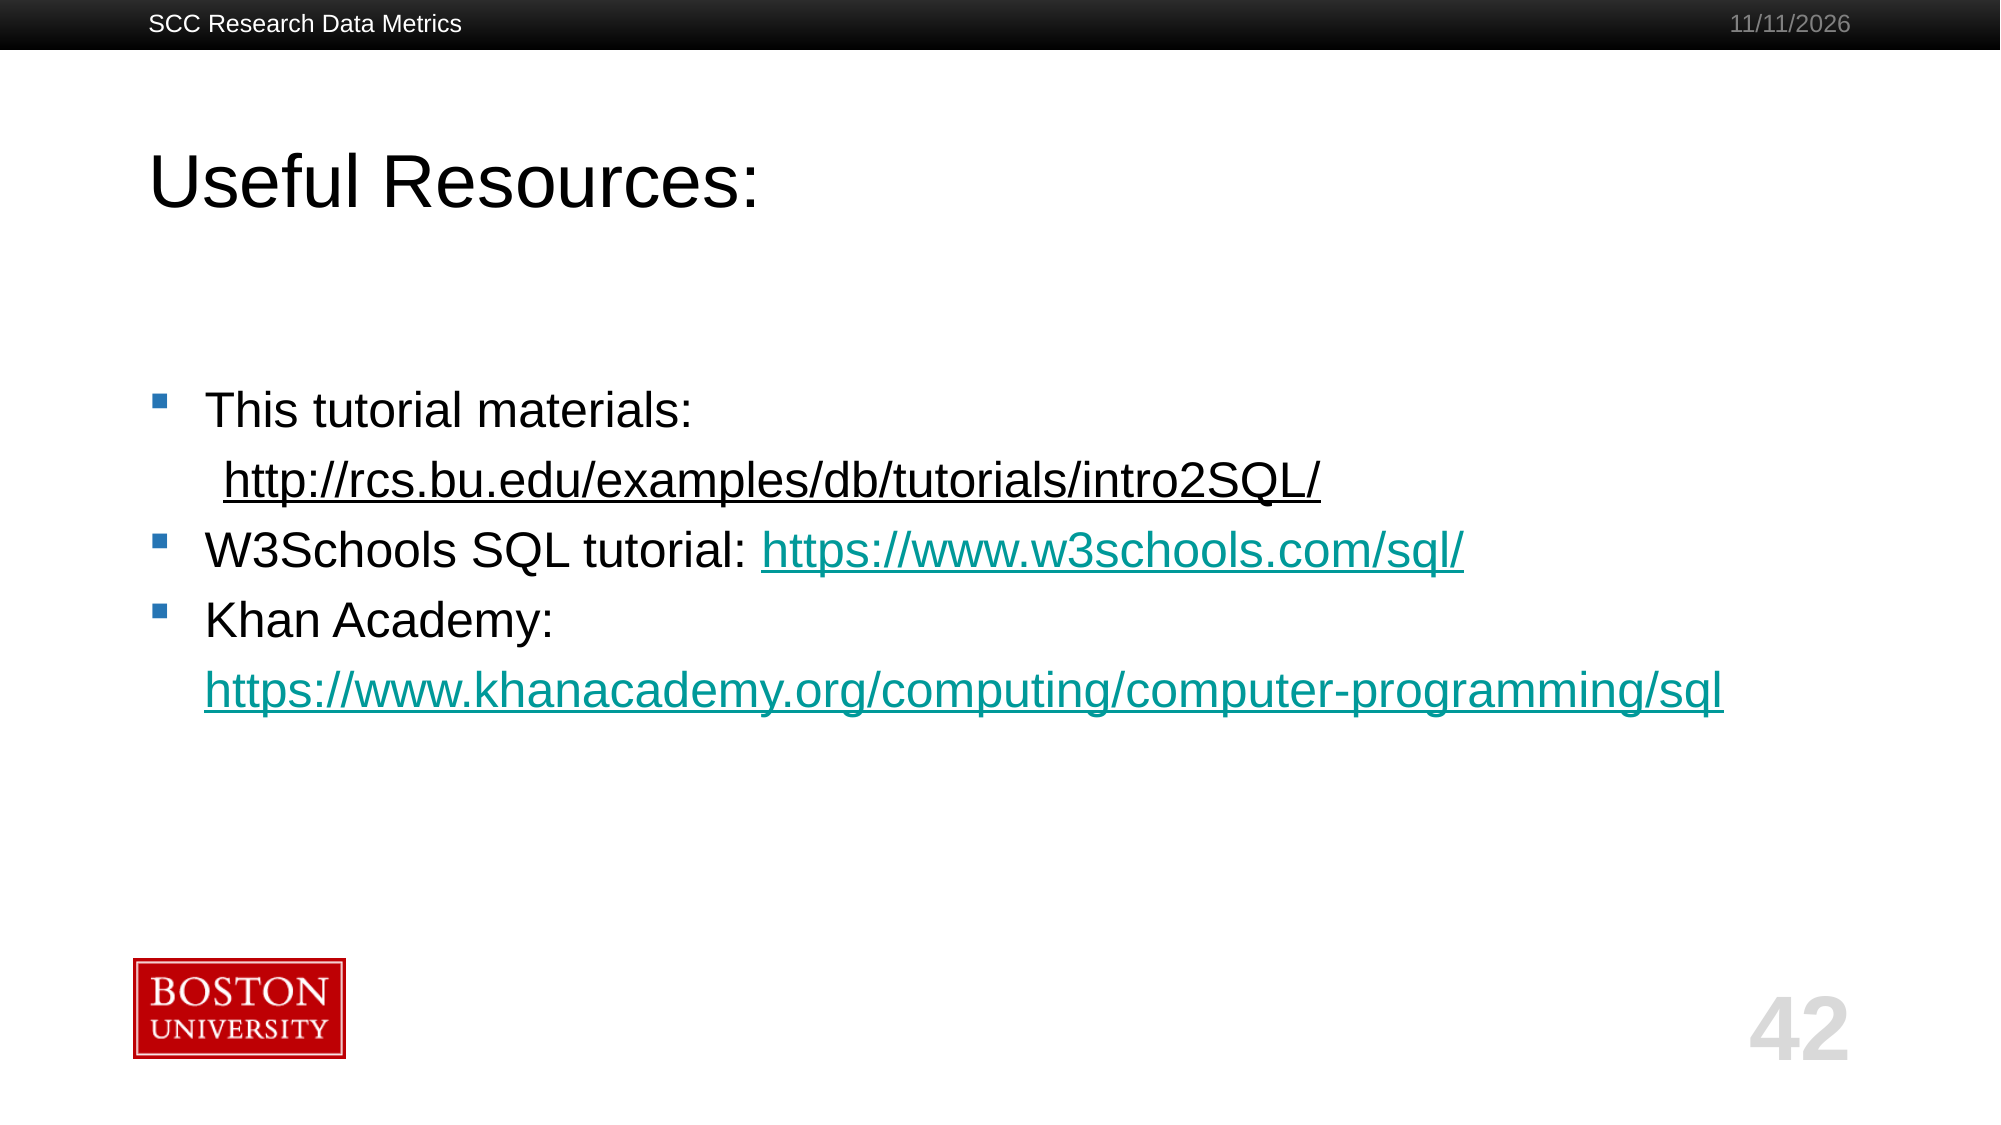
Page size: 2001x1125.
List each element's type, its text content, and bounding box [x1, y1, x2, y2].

footer SCC Research Data Metrics [133, 0, 1251, 51]
picture [133, 958, 346, 1059]
title Useful Resources: [133, 125, 1867, 238]
list This tutorial materials: http://rcs.bu.edu/examples/db/tutorials/intro2SQL/ W3Schools SQL tutorial: https://www.w3schools.com/sql/ Khan Academy: https://www.khanacademy.org/computing/computer-programming/sql [133, 299, 1867, 938]
slide_number 42 [1549, 968, 1867, 1082]
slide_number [1449, 0, 1867, 51]
